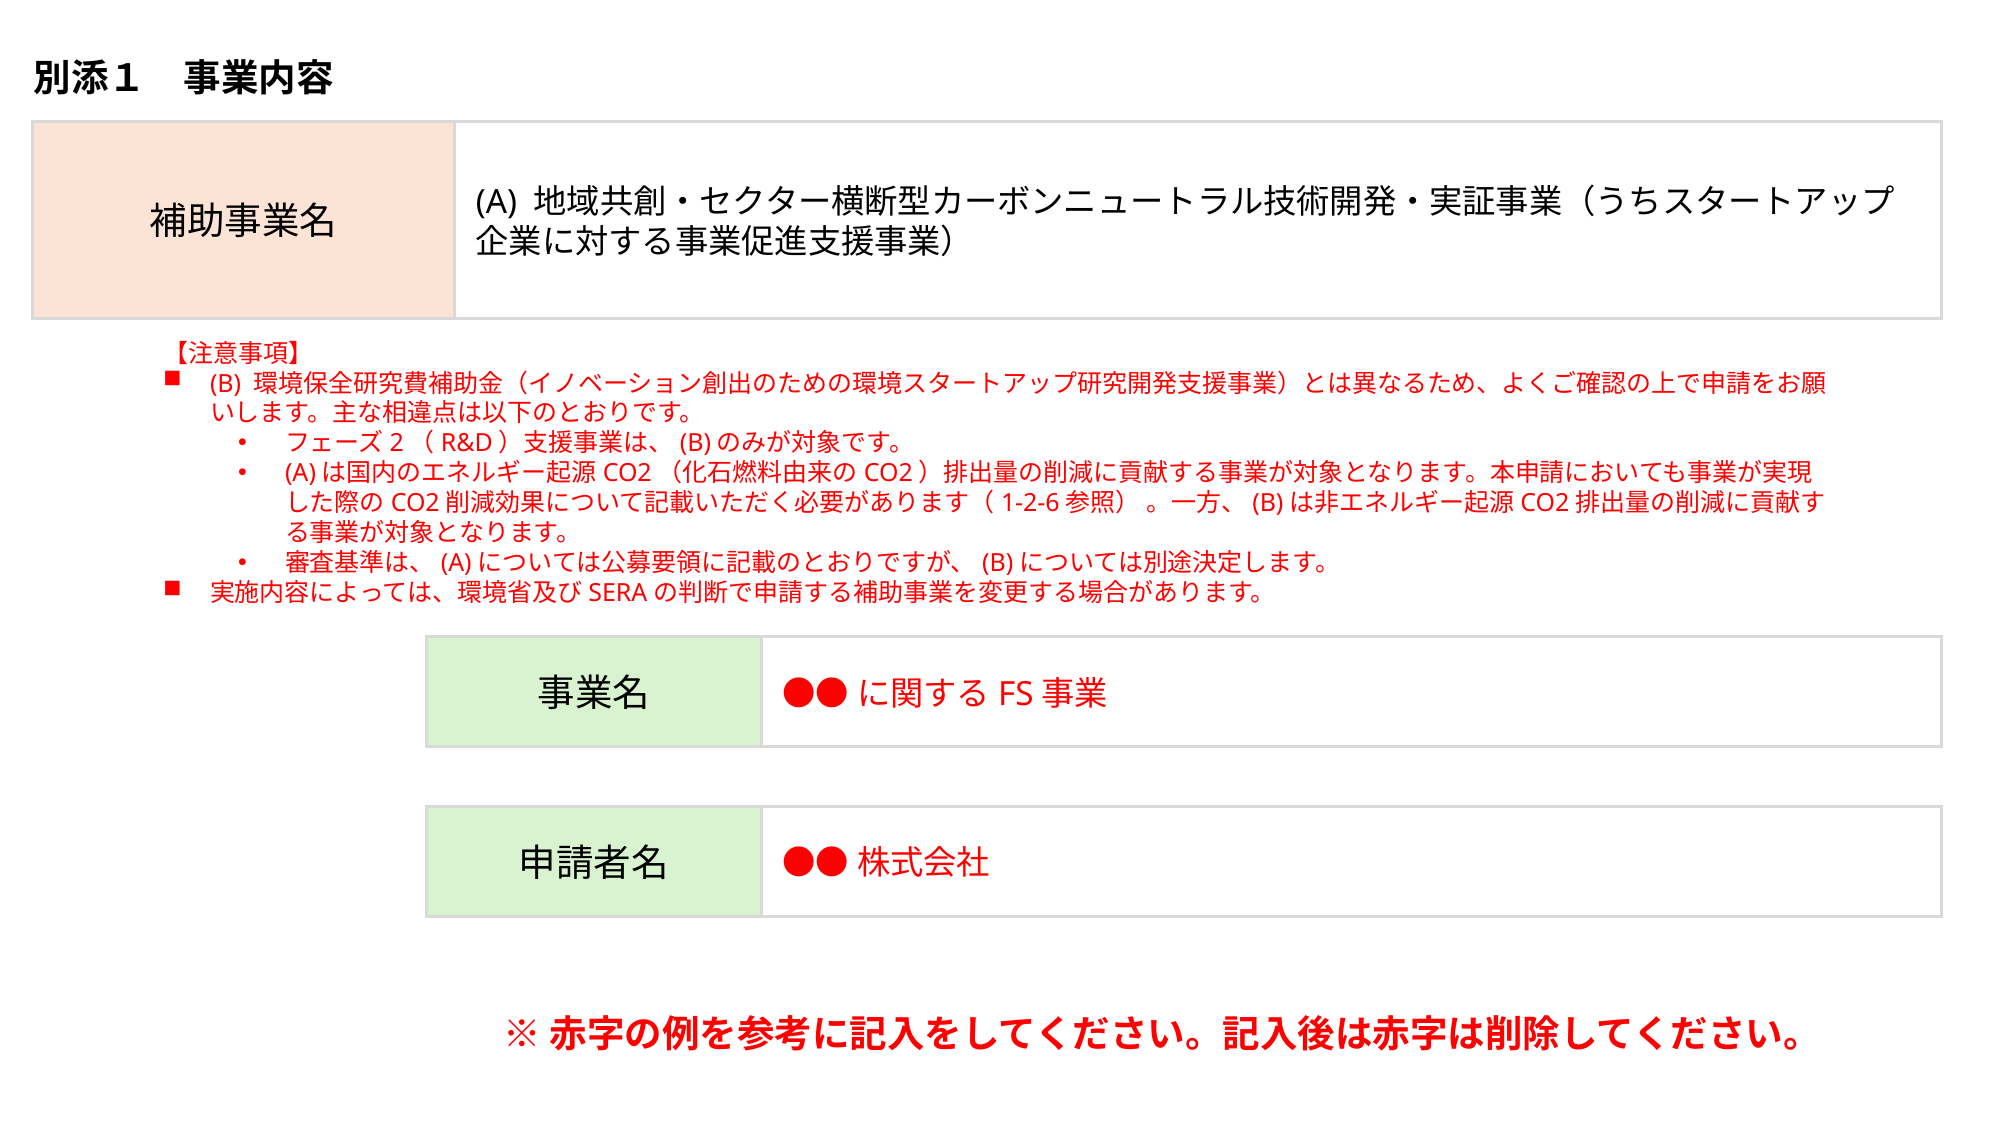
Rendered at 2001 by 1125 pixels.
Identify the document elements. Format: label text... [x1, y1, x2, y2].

text_box 【注意事項】 (B) 環境保全研究費補助金（イノベーション創出のための環境スタートアップ研究開発支援事業）とは異なるため、よくご確認の上で申請をお願いします。主な相違点は以下のとおりです。 フェーズ2（R&D）支援事業は、(B)のみが対象です。 (A)は国内のエネルギー起源CO2（化石燃料由来のCO2）排出量の削減に貢献する事業が対象となります。本申請においても事業が実現した際のCO2削減効果について記載いただく必要があります（1-2-6参照） 。一方、(B)は非エネルギー起源CO2排出量の削減に貢献する事業が対象となります。 審査基準は、(A)については公募要領に記載のとおりですが、(B)については別途決定します。 実施内容によっては、環境省及びSERAの判断で申請する補助事業を変更する場合があります。 [148, 329, 1852, 614]
text_box ※赤字の例を参考に記入をしてください。記入後は赤字は削除してください。 [488, 1002, 1836, 1063]
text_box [425, 806, 1943, 917]
text_box 別添１ 事業内容 [19, 46, 349, 107]
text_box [425, 636, 1943, 747]
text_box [31, 121, 1943, 319]
